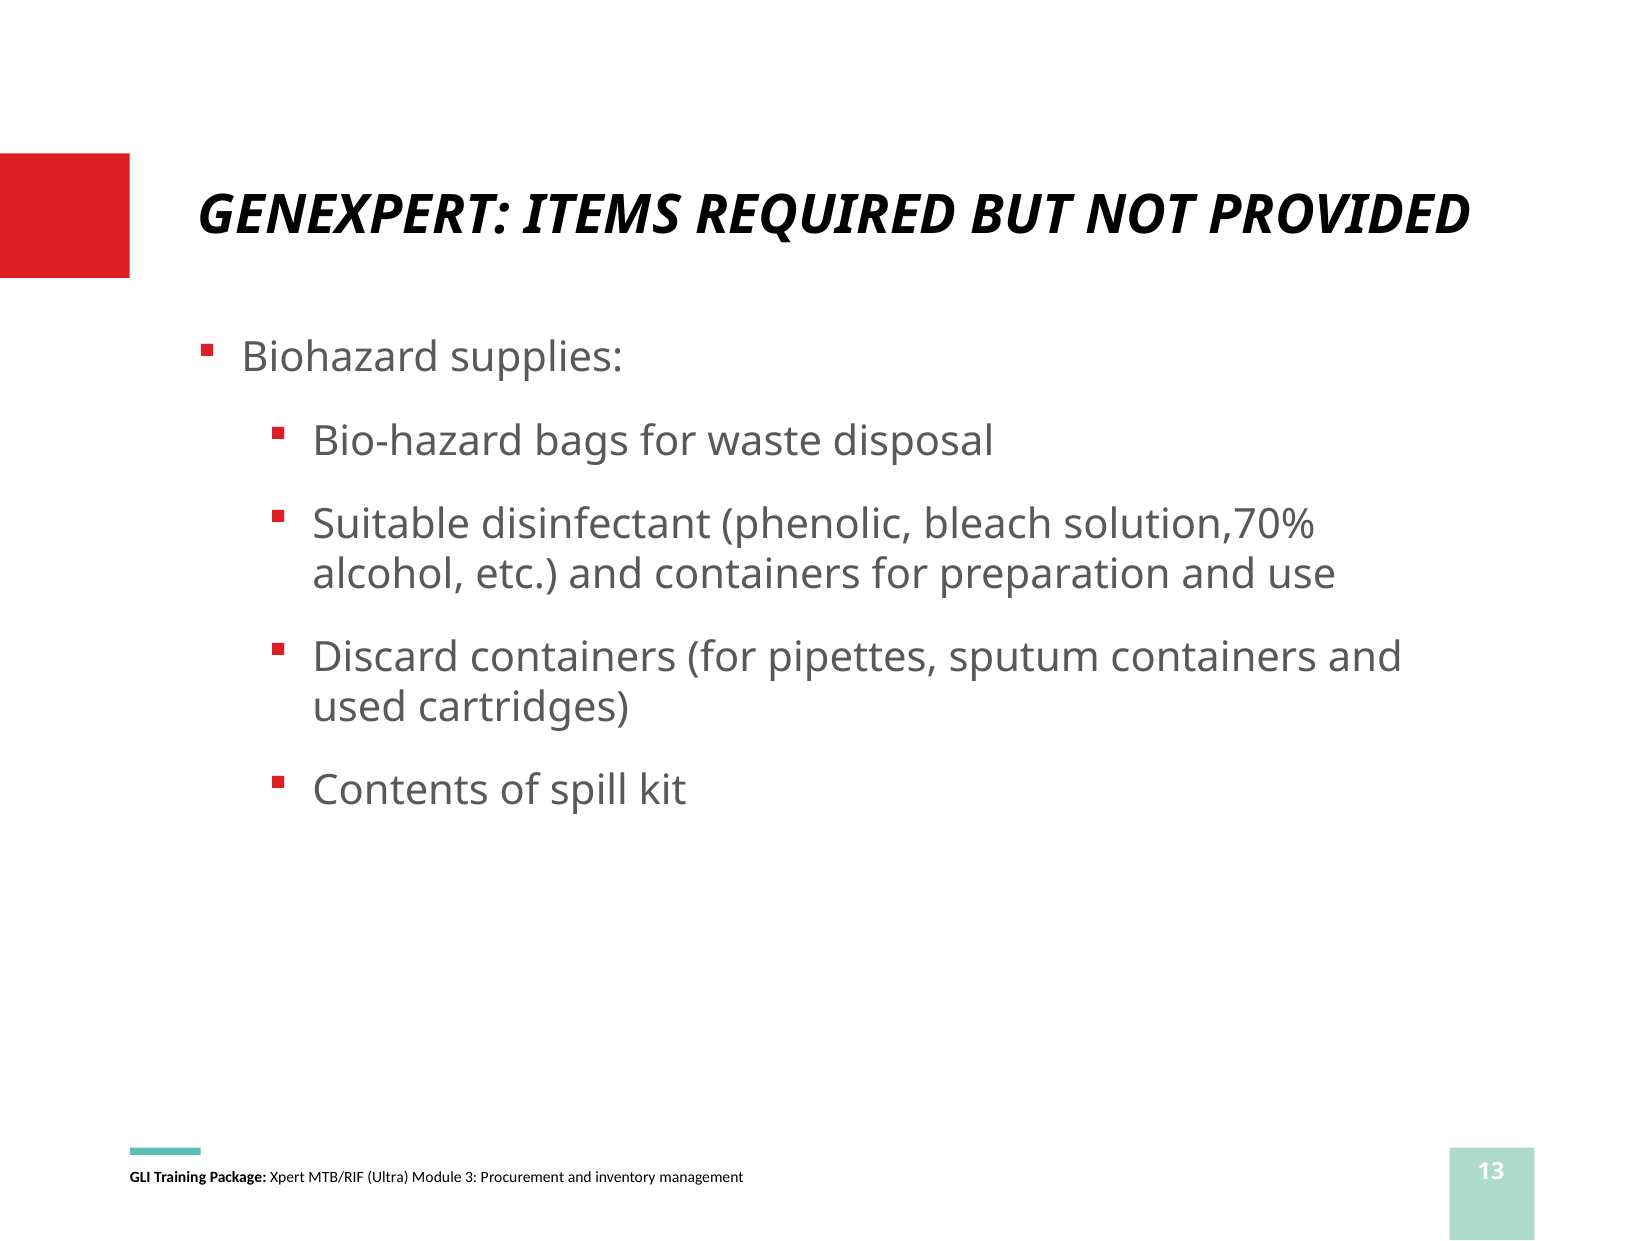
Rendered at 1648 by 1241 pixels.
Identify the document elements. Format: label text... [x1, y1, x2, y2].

list Biohazard supplies: Bio-hazard bags for waste disposal Suitable disinfectant (phenolic, bleach solution,70% alcohol, etc.) and containers for preparation and use Discard containers (for pipettes, sputum containers and used cartridges) Contents of spill kit [197, 330, 1450, 1087]
title GENEXPERT: ITEMS REQUIRED BUT NOT PROVIDED [197, 153, 1524, 278]
